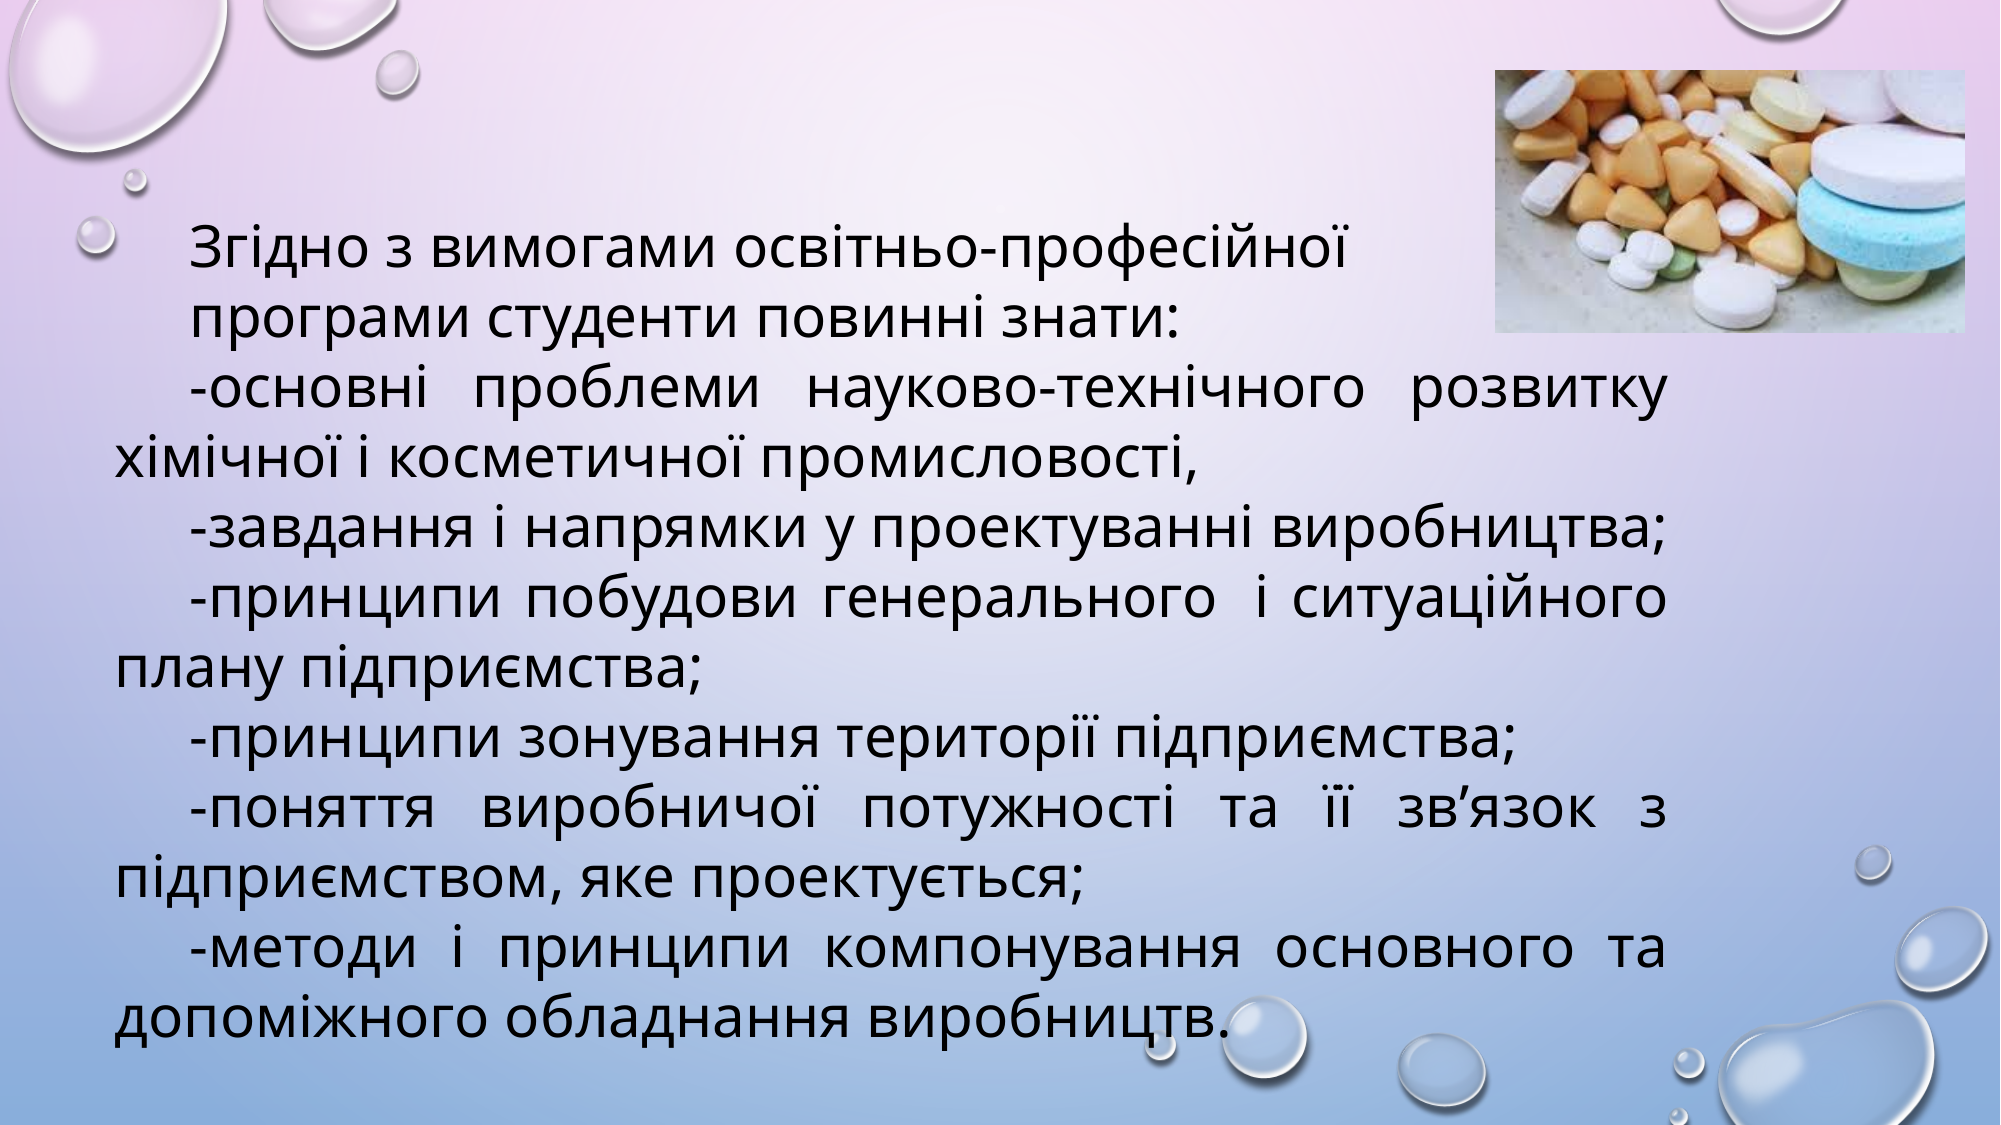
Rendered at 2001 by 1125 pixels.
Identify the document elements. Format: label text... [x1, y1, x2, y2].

text_box Згідно з вимогами освітньо-професійної програми студенти повинні знати: -основні проблеми науково-технічного розвитку хімічної і косметичної промисловості, -завдання і напрямки у проектуванні виробництва; -принципи побудови генерального і ситуаційного плану підприємства; -принципи зонування території підприємства; -поняття виробничої потужності та її зв’язок з підприємством, яке проектується; -методи і принципи компонування основного та допоміжного обладнання виробництв. [99, 201, 1684, 1057]
picture [0, 0, 2000, 1125]
